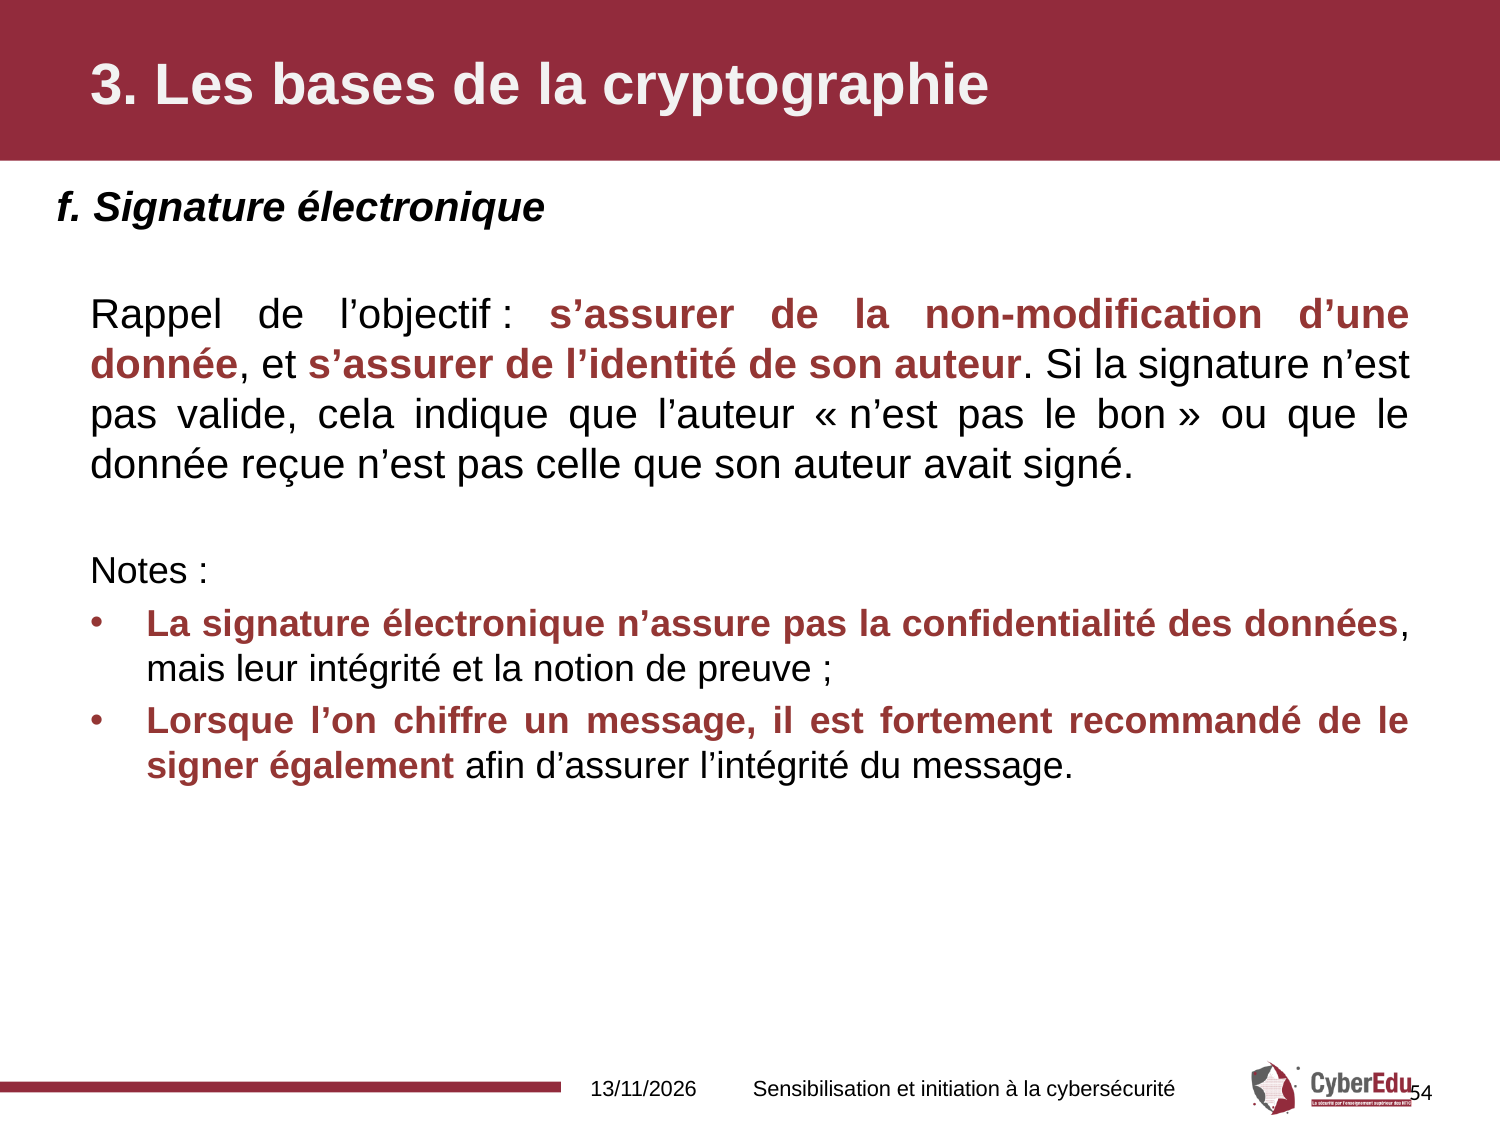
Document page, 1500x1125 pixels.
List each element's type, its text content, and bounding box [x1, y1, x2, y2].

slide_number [561, 1057, 727, 1118]
picture [1246, 1060, 1412, 1115]
list Rappel de l’objectif : s’assurer de la non-modification d’une donnée, et s’assurer de l’identité de son auteur. Si la signature n’est pas valide, cela indique que l’auteur « n’est pas le bon » ou que le donnée reçue n’est pas celle que son auteur avait signé. Notes : La signature électronique n’assure pas la confidentialité des données, mais leur intégrité et la notion de preuve ; Lorsque l’on chiffre un message, il est fortement recommandé de le signer également afin d’assurer l’intégrité du message. [75, 278, 1425, 1035]
title 3. Les bases de la cryptographie [75, 1, 1425, 161]
footer Sensibilisation et initiation à la cybersécurité [738, 1057, 1236, 1118]
text_box f. Signature électronique [41, 172, 1471, 268]
